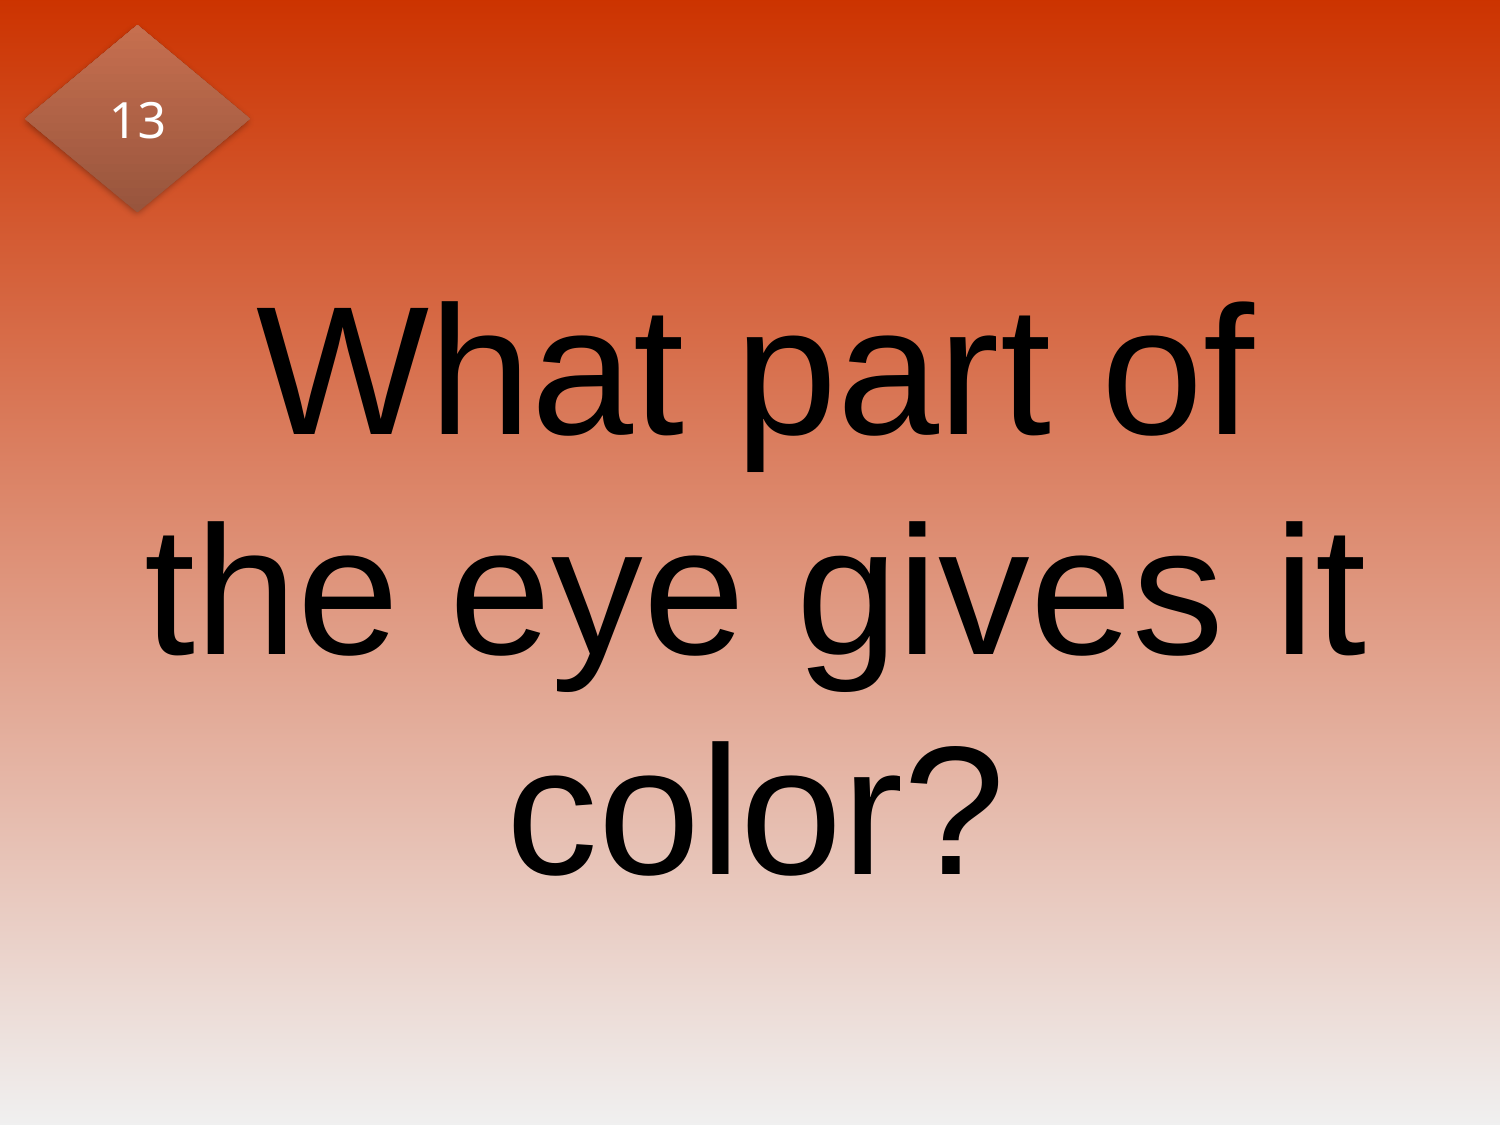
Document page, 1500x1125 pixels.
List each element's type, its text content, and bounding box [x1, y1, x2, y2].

text_box 13 [24, 24, 250, 213]
title What part of the eye gives it color? [112, 212, 1401, 951]
